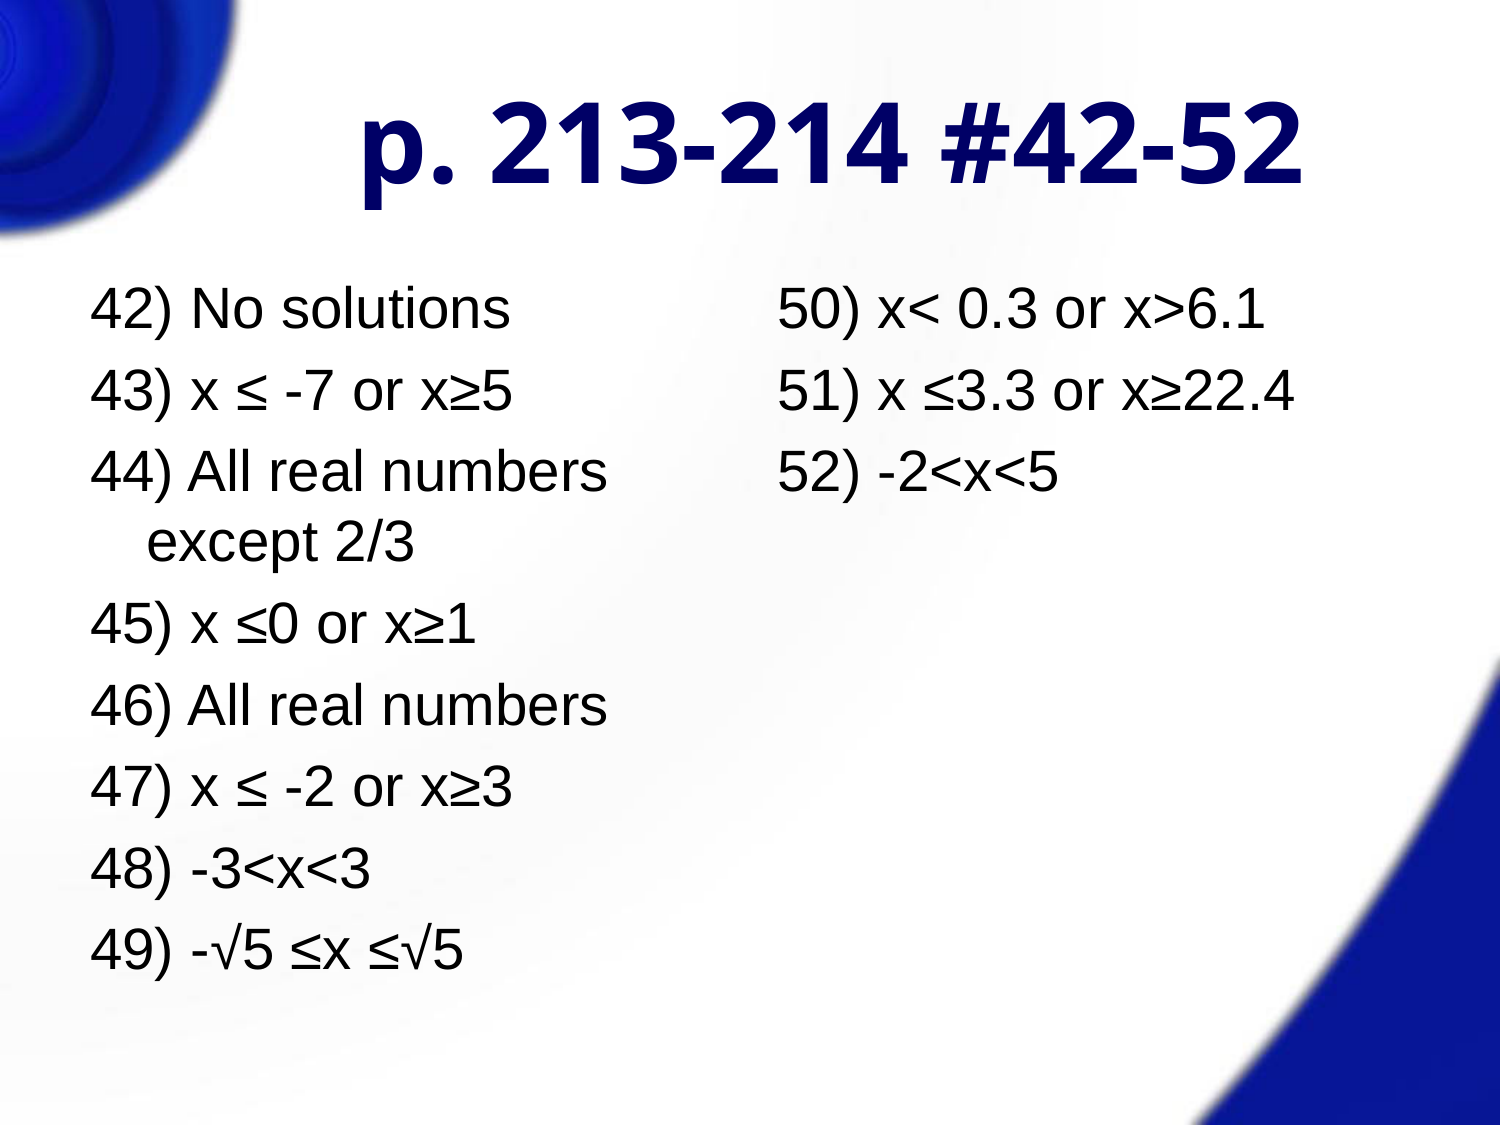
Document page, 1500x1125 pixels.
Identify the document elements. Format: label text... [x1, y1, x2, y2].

title p. 213-214 #42-52 [162, 44, 1500, 233]
picture [0, 0, 1500, 1125]
list 42) No solutions 43) x ≤ -7 or x≥5 44) All real numbers except 2/3 45) x ≤0 or x≥1 46) All real numbers 47) x ≤ -2 or x≥3 48) -3<x<3 49) -√5 ≤x ≤√5 [74, 262, 738, 1006]
list 50) x< 0.3 or x>6.1 51) x ≤3.3 or x≥22.4 52) -2<x<5 [762, 262, 1426, 1006]
